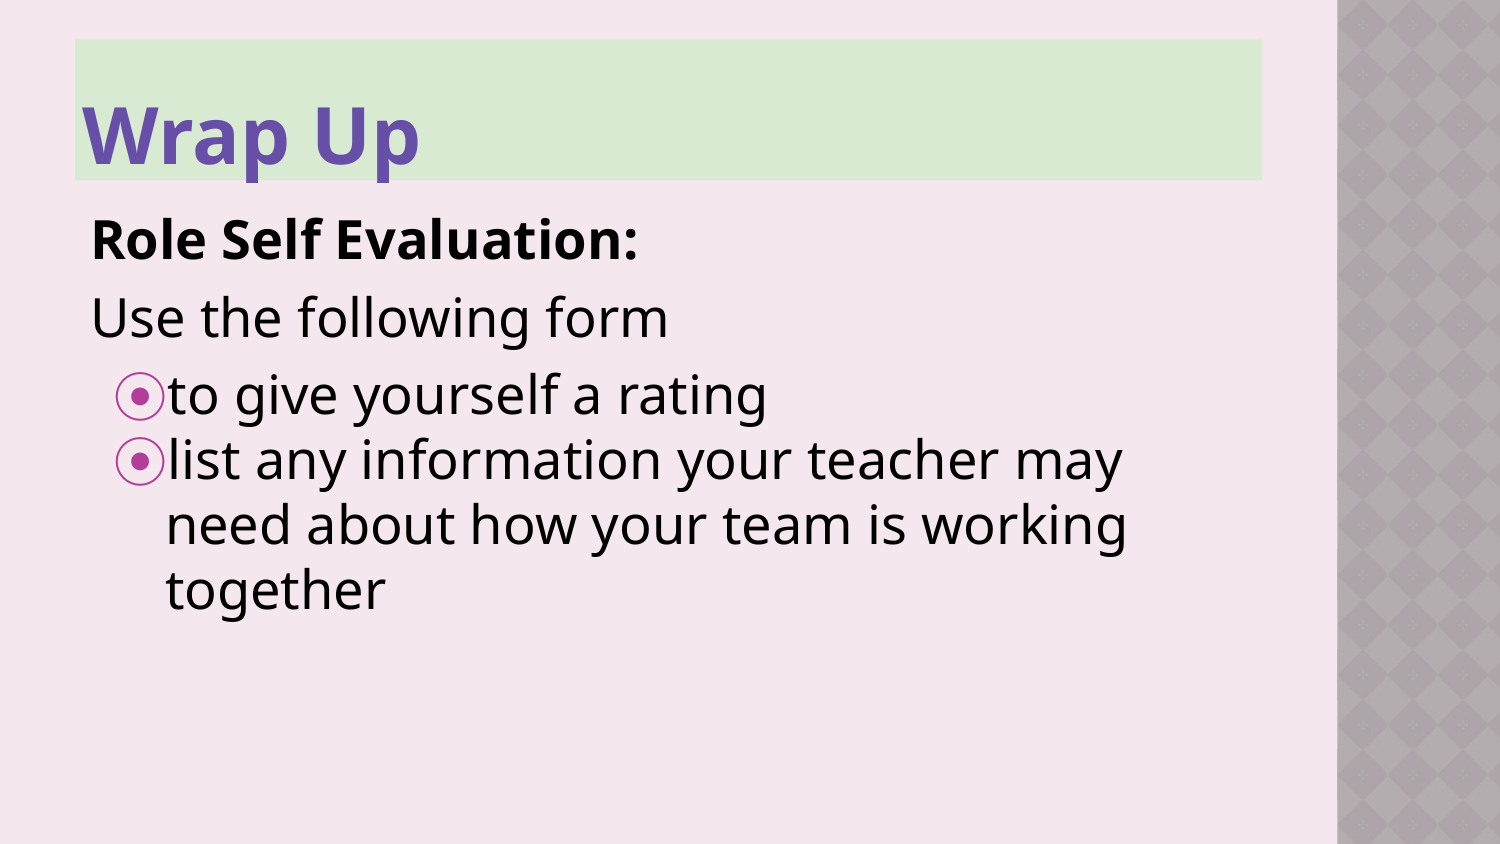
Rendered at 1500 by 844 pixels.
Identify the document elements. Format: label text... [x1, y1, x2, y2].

title Wrap Up [75, 39, 1263, 181]
list Role Self Evaluation: Use the following form to give yourself a rating list any information your teacher may need about how your team is working together [75, 198, 1263, 795]
